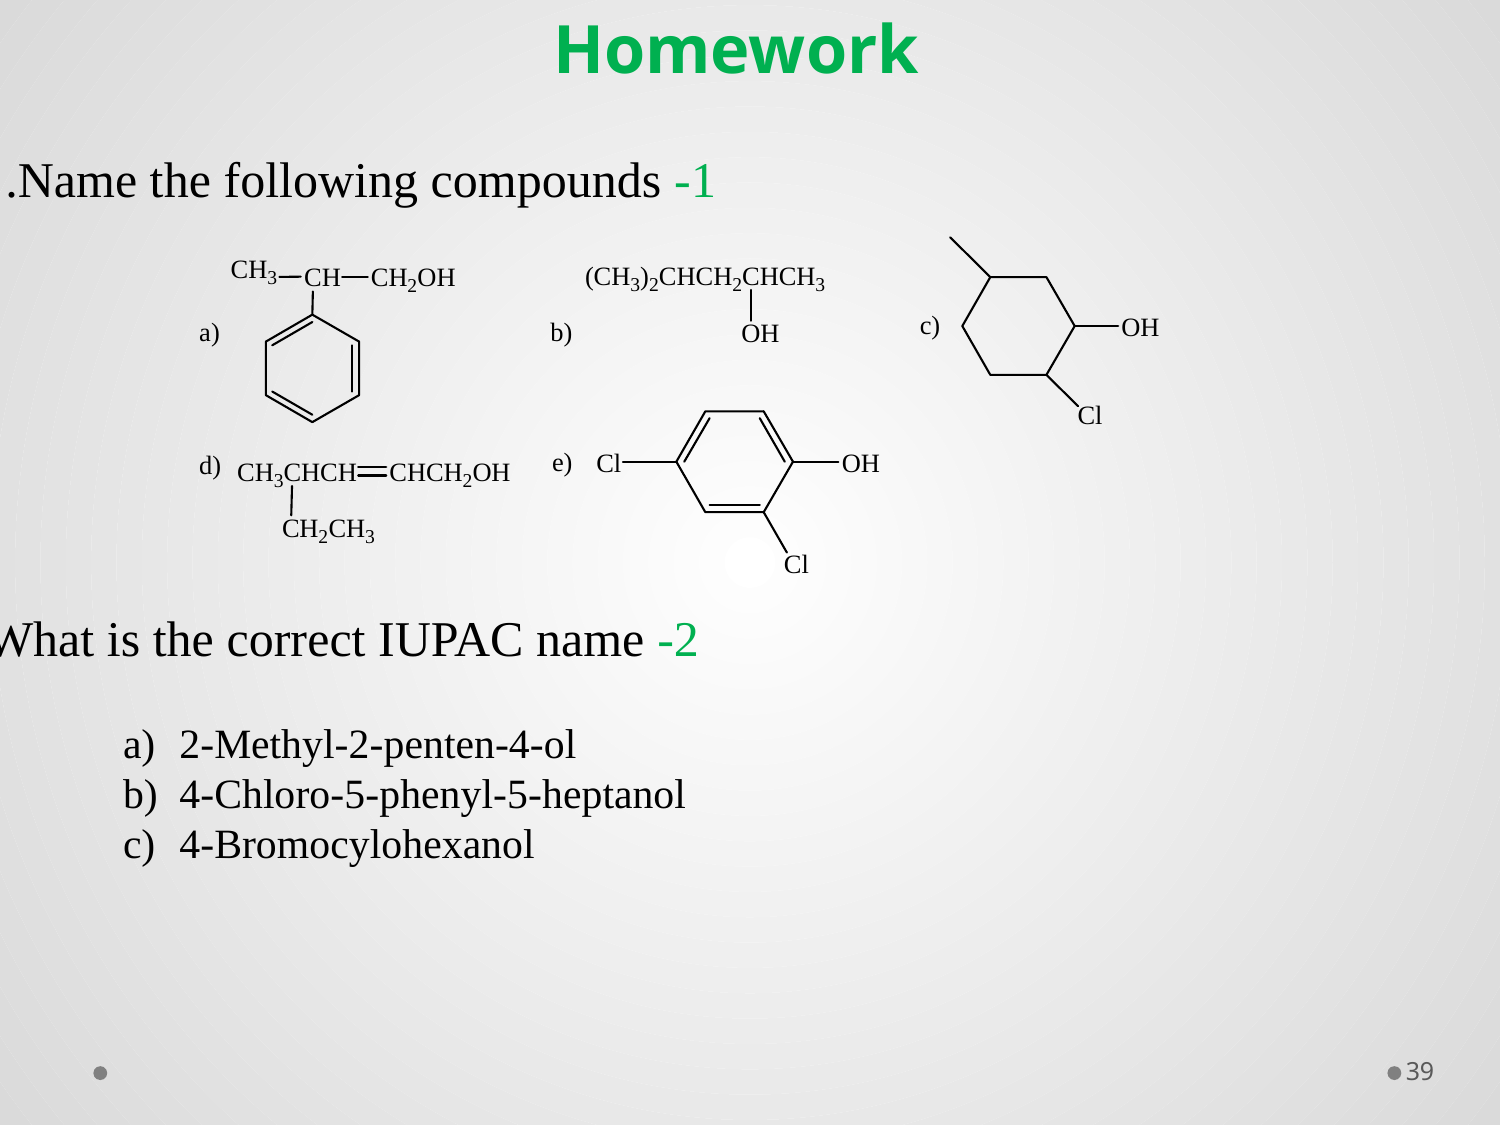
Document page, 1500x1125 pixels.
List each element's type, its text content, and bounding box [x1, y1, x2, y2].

text_box 1- Name the following compounds. [0, 140, 731, 216]
text_box Homework [538, 0, 935, 95]
picture [198, 234, 1161, 575]
text_box 2- What is the correct IUPAC name. 2-Methyl-2-penten-4-ol 4-Chloro-5-phenyl-5-heptanol 4-Bromocylohexanol [0, 538, 714, 919]
slide_number 39 [1401, 1042, 1494, 1103]
